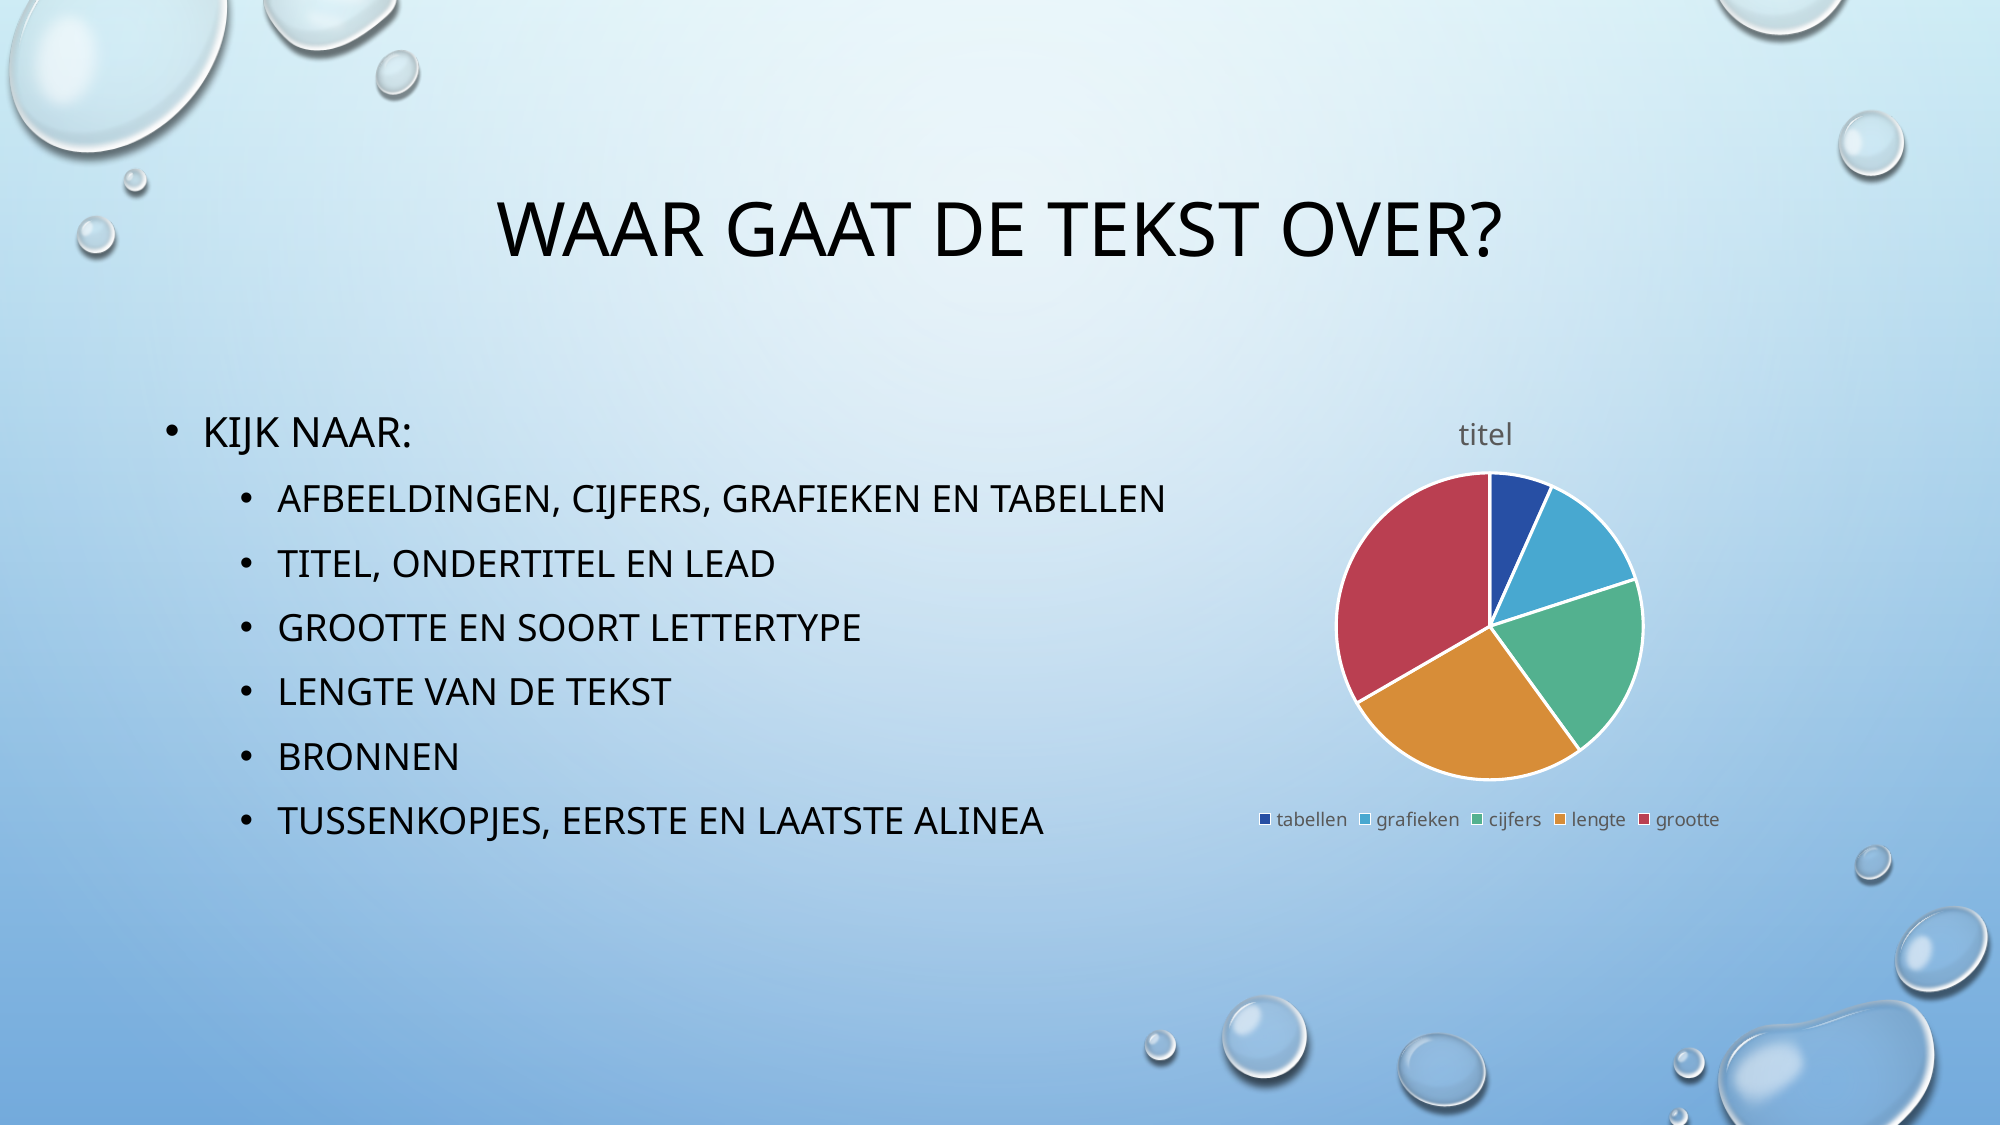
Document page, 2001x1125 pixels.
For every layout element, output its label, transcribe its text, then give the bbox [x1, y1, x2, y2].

picture [0, 0, 2000, 1125]
list Kijk naar: afbeeldingen, cijfers, grafieken en tabellen titel, ondertitel en lead grootte en soort lettertype lengte van de tekst bronnen tussenkopjes, eerste en laatste alinea [149, 388, 1850, 950]
chart [1114, 387, 1865, 839]
title Waar gaat de tekst over? [149, 101, 1851, 364]
